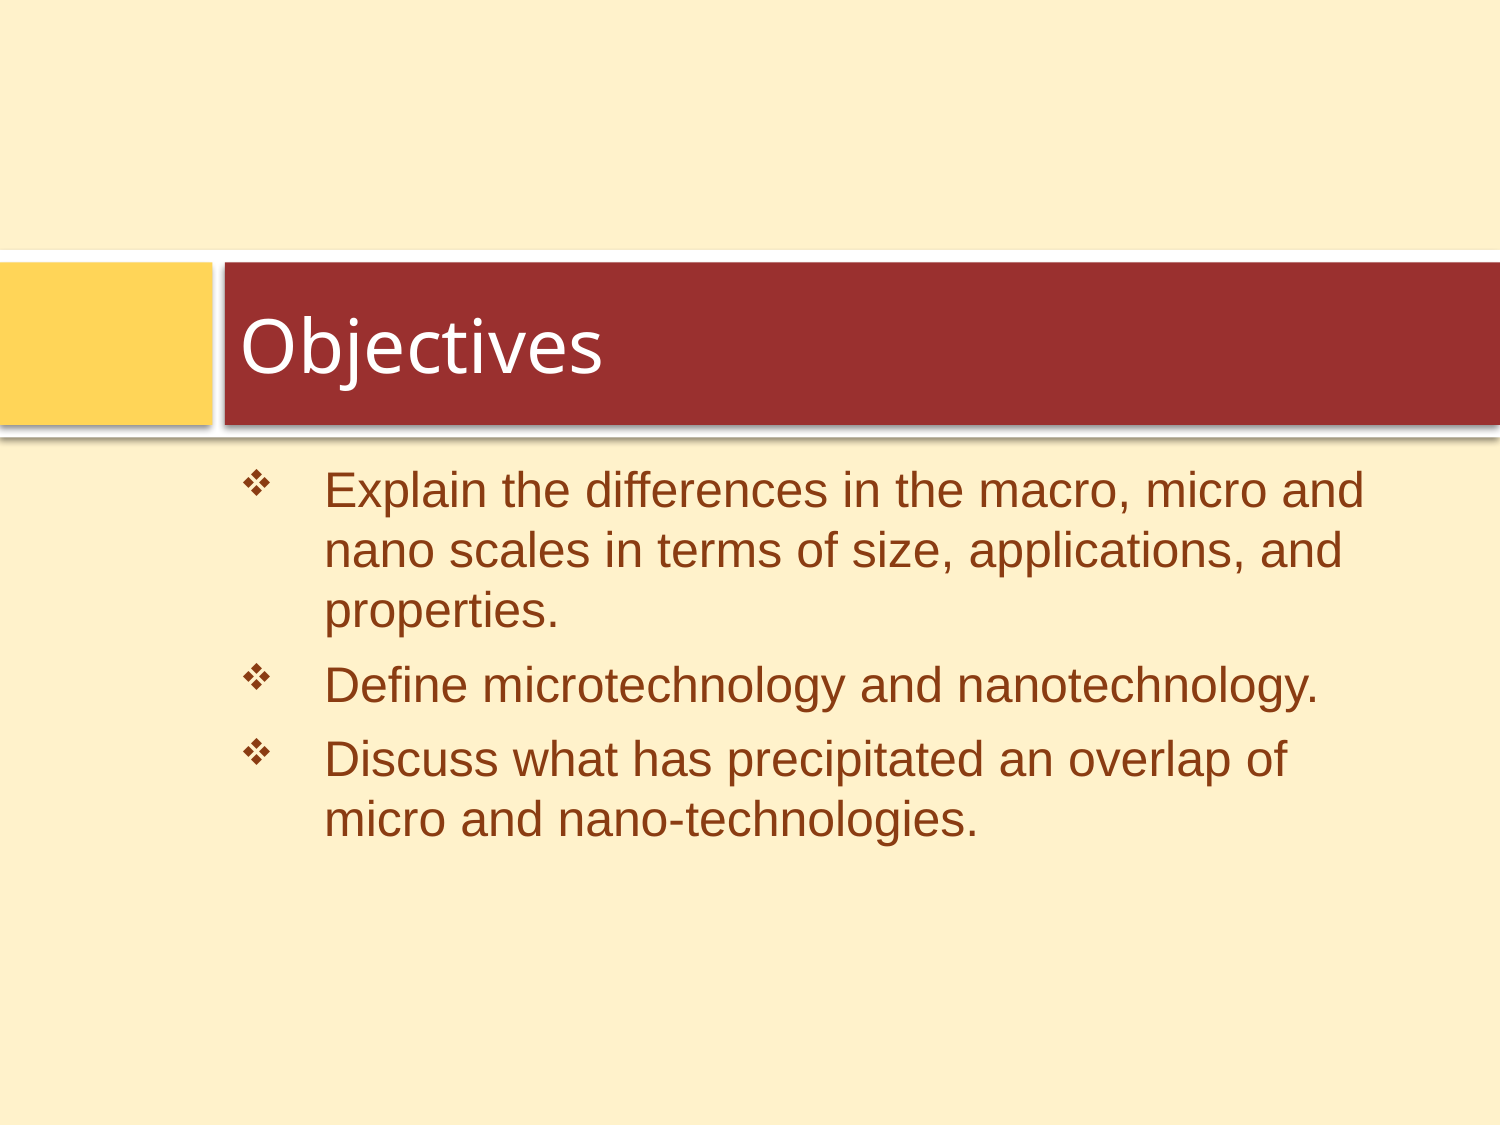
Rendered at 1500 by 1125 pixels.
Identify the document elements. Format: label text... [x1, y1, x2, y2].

title Objectives [225, 262, 1475, 425]
list Explain the differences in the macro, micro and nano scales in terms of size, applications, and properties. Define microtechnology and nanotechnology. Discuss what has precipitated an overlap of micro and nano-technologies. [225, 450, 1394, 1004]
